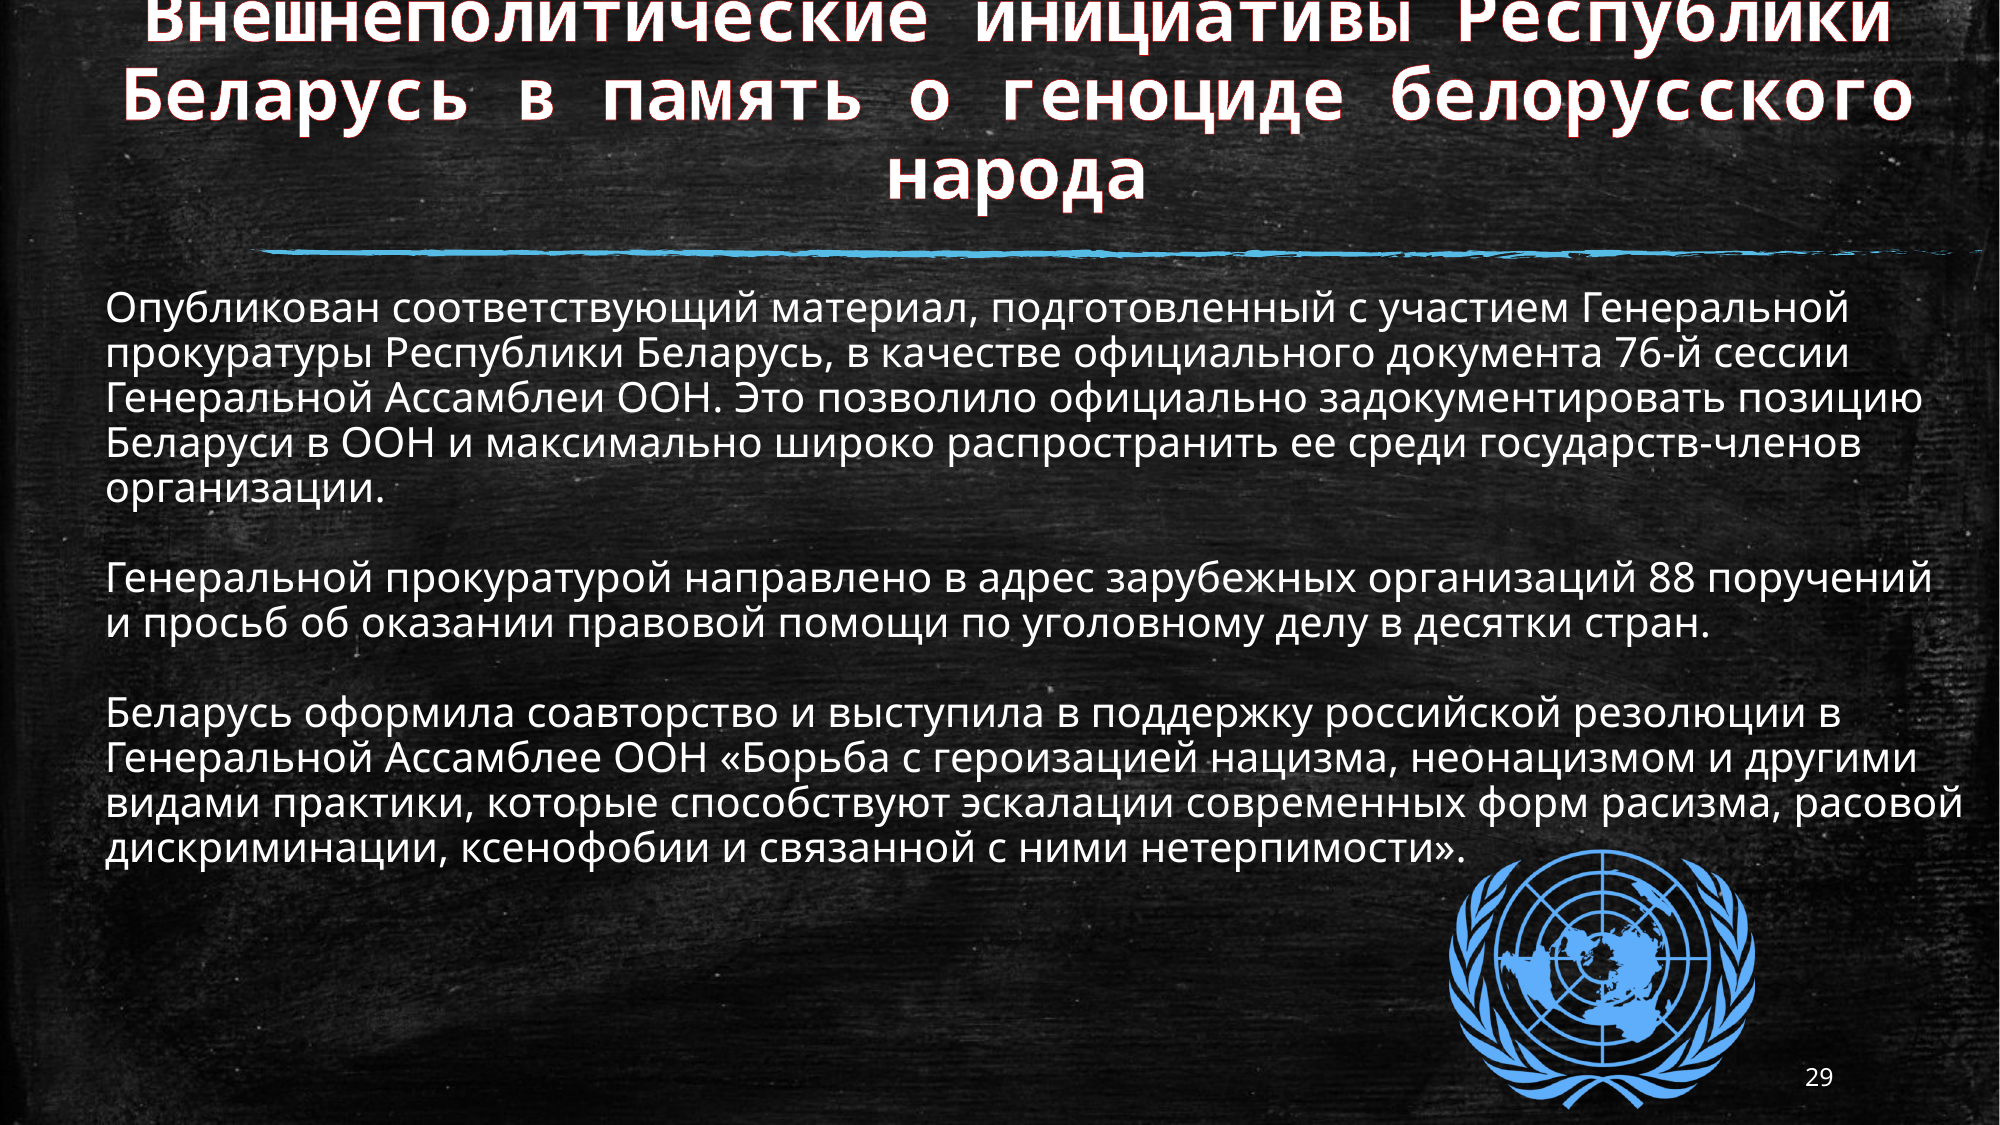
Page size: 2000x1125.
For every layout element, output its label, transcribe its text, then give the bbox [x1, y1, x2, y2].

slide_number 29 [1755, 1055, 1849, 1102]
text_box Внешнеполитические инициативы Республики Беларусь в память о геноциде белорусского народа [21, 54, 2000, 222]
text_box Опубликован соответствующий материал, подготовленный с участием Генеральной прокуратуры Республики Беларусь, в качестве официального документа 76-й сессии Генеральной Ассамблеи ООН. Это позволило официально задокументировать позицию Беларуси в ООН и максимально широко распространить ее среди государств-членов организации. Генеральной прокуратурой направлено в адрес зарубежных организаций 88 поручений и просьб об оказании правовой помощи по уголовному делу в десятки стран. Беларусь оформила соавторство и выступила в поддержку российской резолюции в Генеральной Ассамблее ООН «Борьба с героизацией нацизма, неонацизмом и другими видами практики, которые способствуют эскалации современных форм расизма, расовой дискриминации, ксенофобии и связанной с ними нетерпимости». [90, 278, 1992, 879]
picture [1449, 821, 1755, 1125]
